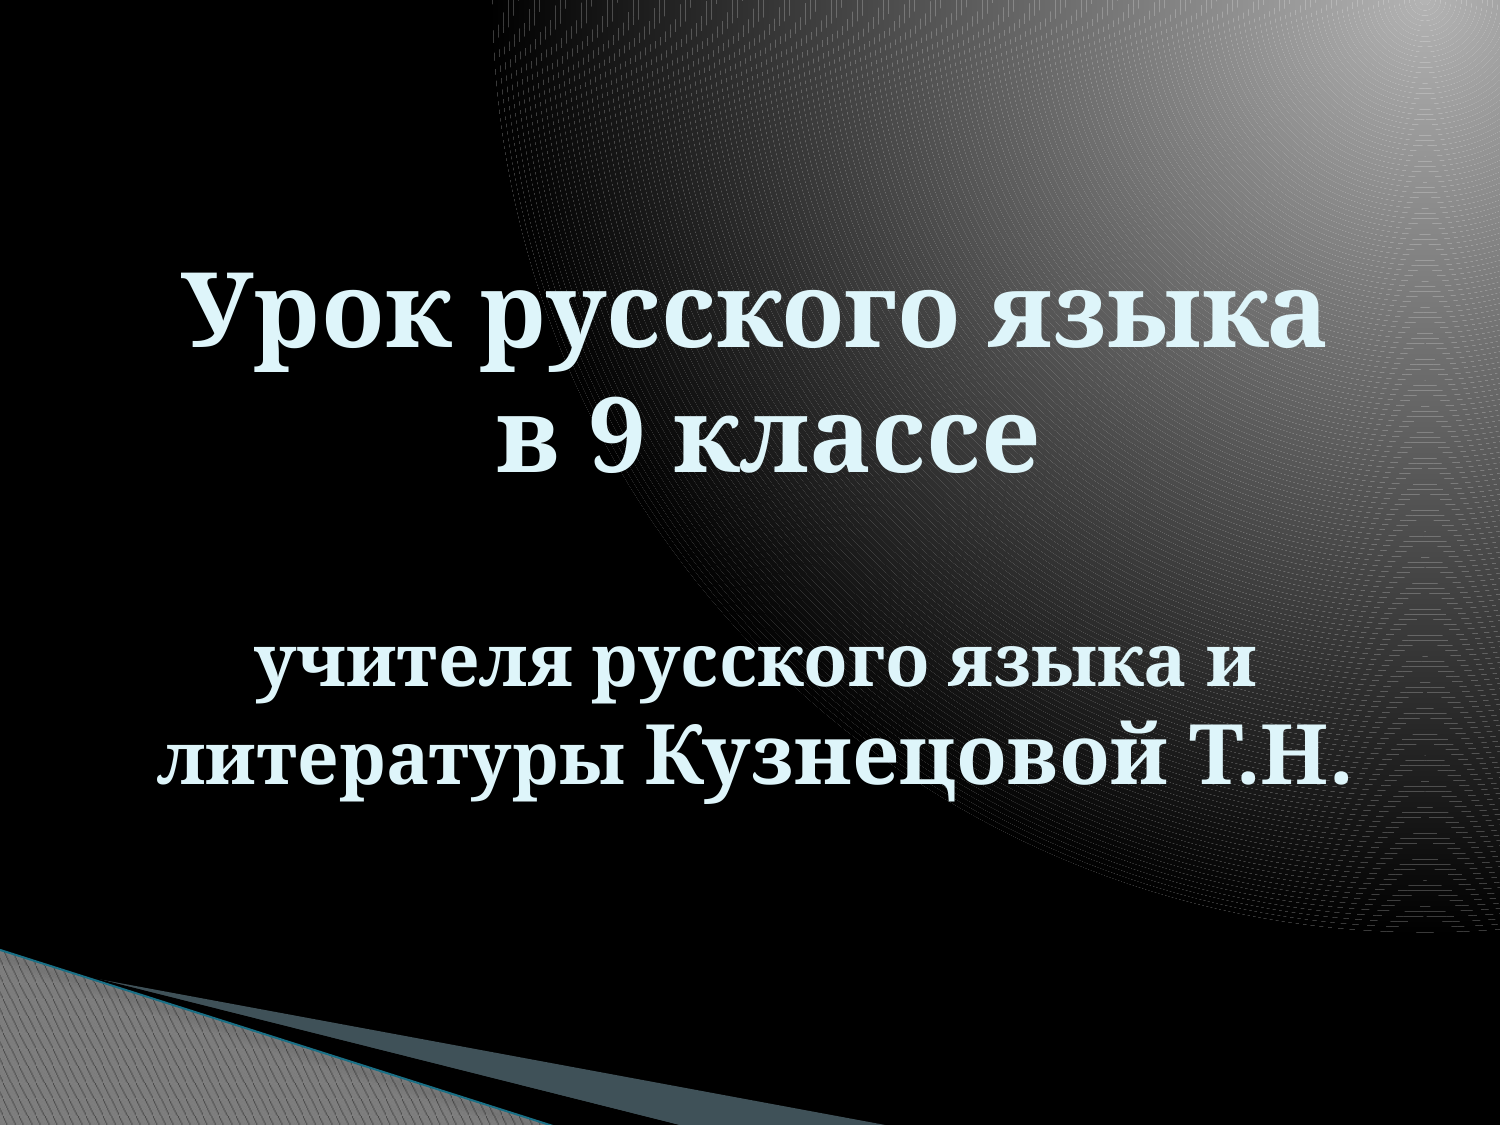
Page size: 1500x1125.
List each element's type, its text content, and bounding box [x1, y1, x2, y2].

title Урок русского языка в 9 классе учителя русского языка и литературы Кузнецовой Т.Н. [58, 45, 1454, 879]
picture [0, 952, 543, 1125]
